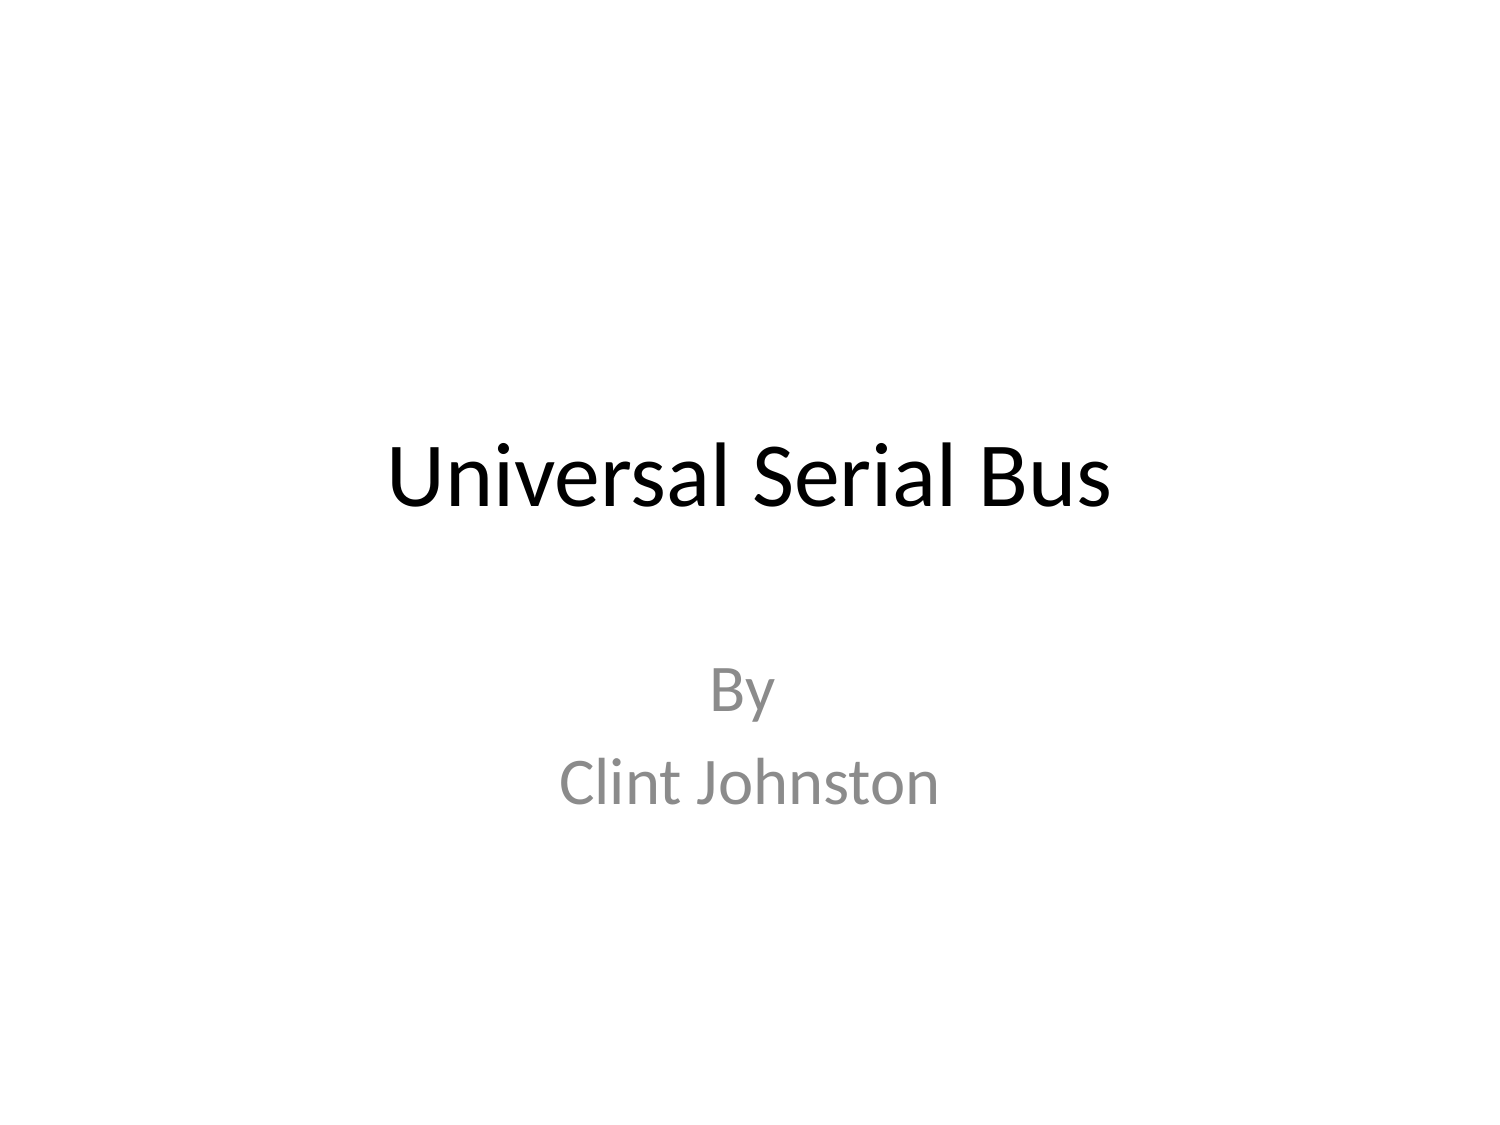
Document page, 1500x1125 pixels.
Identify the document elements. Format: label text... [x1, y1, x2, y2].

subtitle By Clint Johnston [225, 637, 1275, 925]
title Universal Serial Bus [112, 349, 1388, 591]
